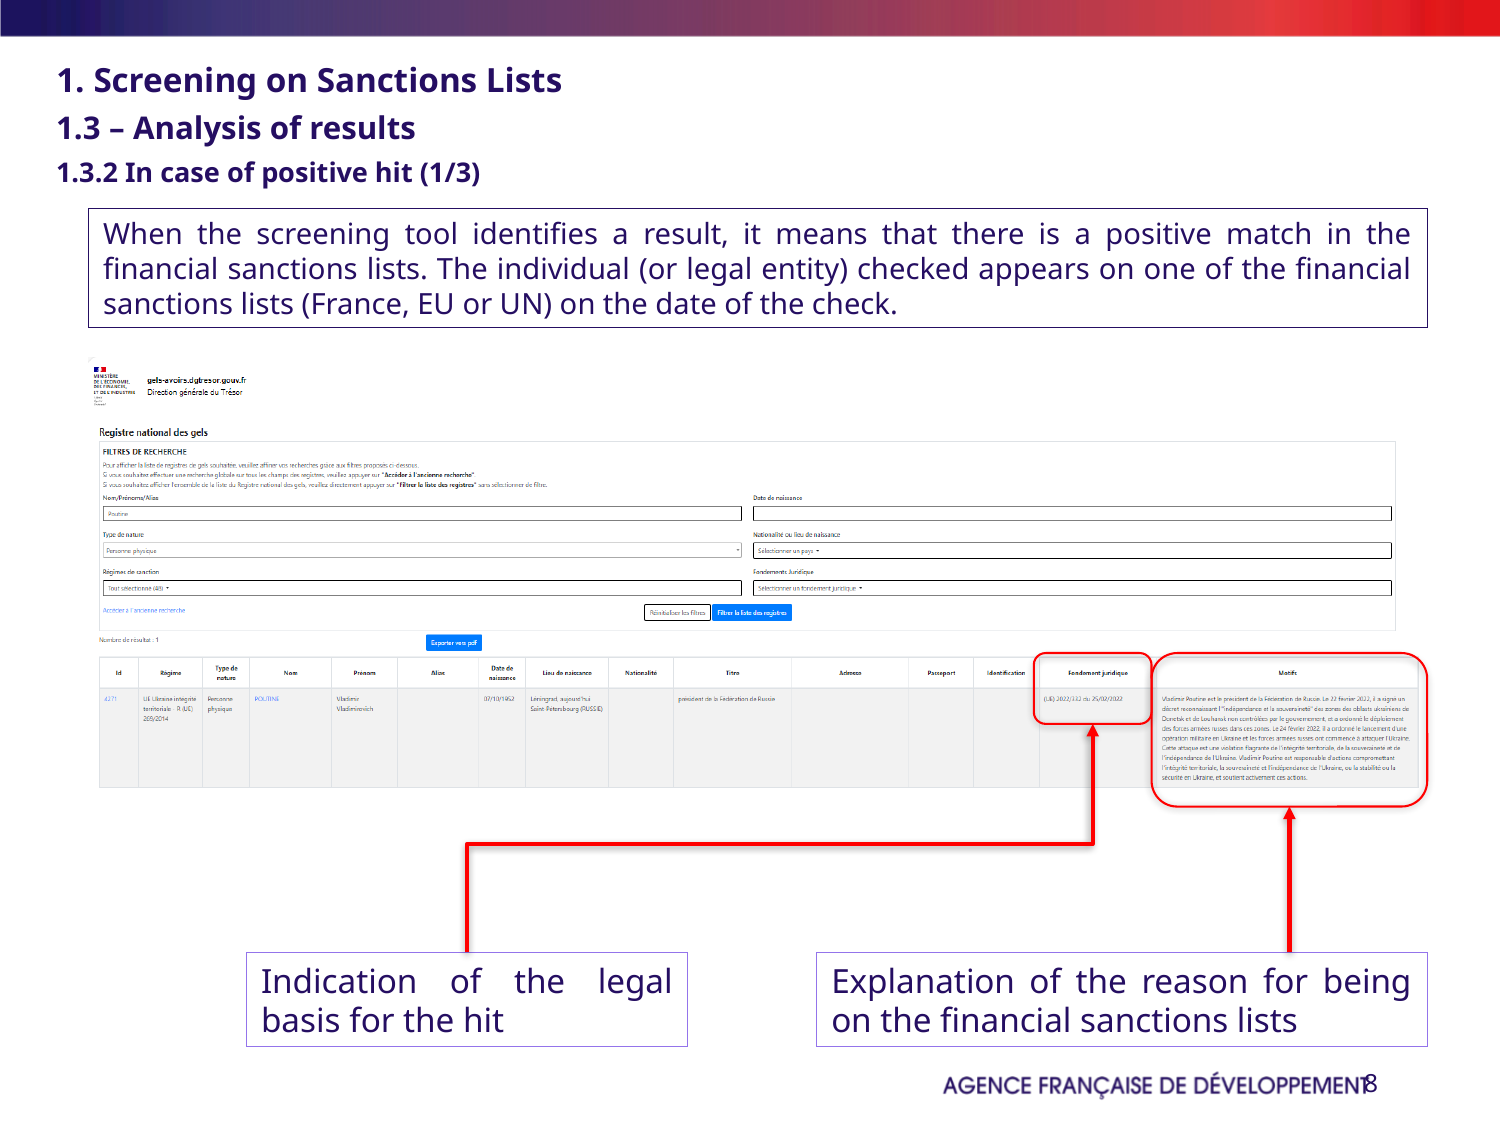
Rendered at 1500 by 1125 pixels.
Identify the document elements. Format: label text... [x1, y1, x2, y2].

text_box When the screening tool identifies a result, it means that there is a positive match in the financial sanctions lists. The individual (or legal entity) checked appears on one of the financial sanctions lists (France, EU or UN) on the date of the check. [88, 208, 1428, 328]
text_box 1.3 – Analysis of results [41, 100, 1352, 147]
picture [927, 1063, 1376, 1106]
text_box 1. Screening on Sanctions Lists [41, 51, 1424, 107]
picture [88, 357, 1424, 799]
text_box 1.3.2 In case of positive hit (1/3) [41, 147, 1352, 195]
picture [1366, 1084, 1374, 1090]
text_box Indication of the legal basis for the hit [246, 952, 660, 1047]
text_box Explanation of the reason for being on the financial sanctions lists [898, 952, 1428, 1047]
picture [0, 0, 1500, 46]
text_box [665, 525, 895, 1125]
